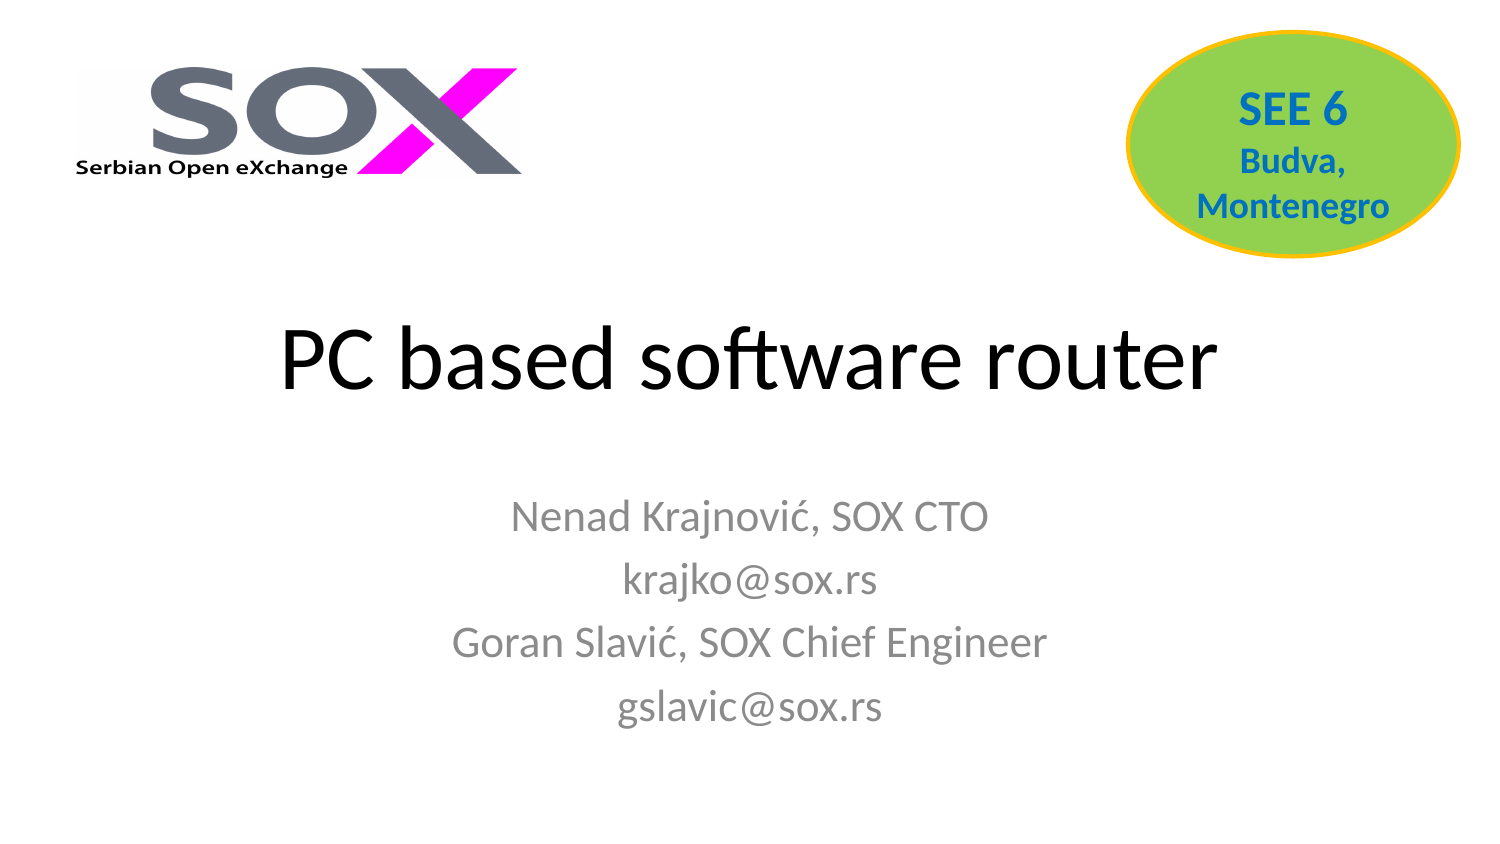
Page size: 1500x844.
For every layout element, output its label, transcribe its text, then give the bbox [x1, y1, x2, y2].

picture [76, 67, 522, 178]
title PC based software router [112, 262, 1388, 443]
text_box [1127, 31, 1459, 257]
subtitle Nenad Krajnović, SOX CTO krajko@sox.rs Goran Slavić, SOX Chief Engineer gslavic@sox.rs [225, 478, 1275, 741]
